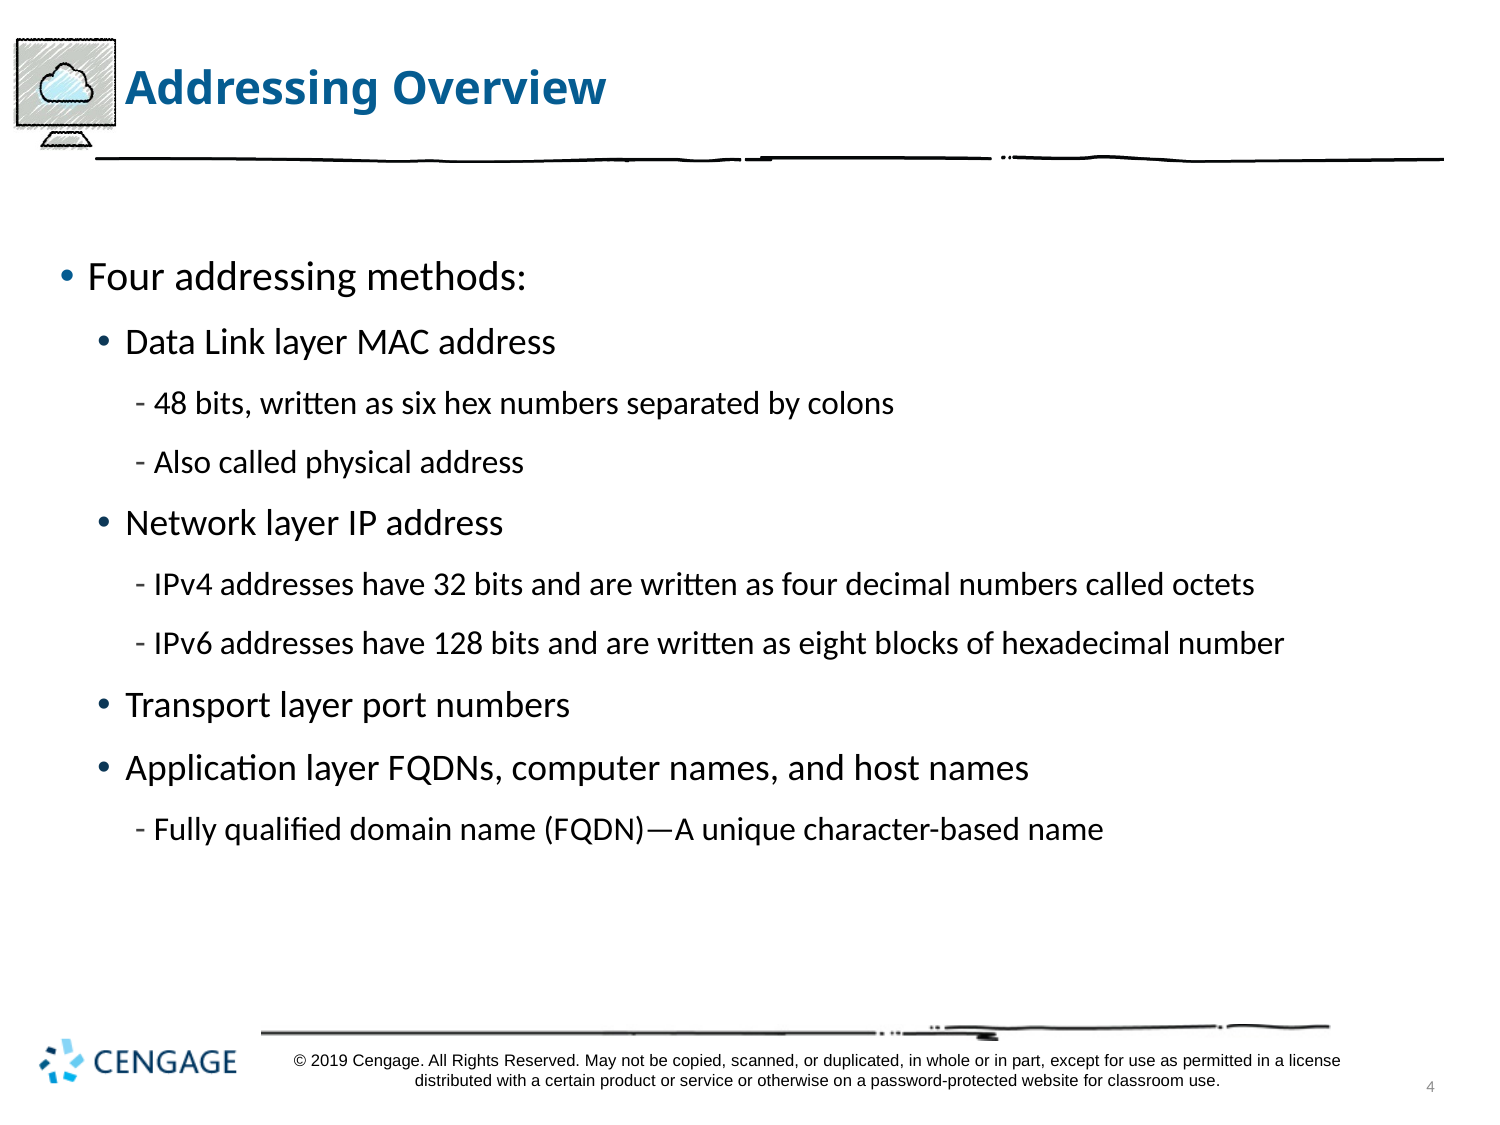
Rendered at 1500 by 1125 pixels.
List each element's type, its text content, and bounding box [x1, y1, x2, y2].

title Addressing Overview [125, 66, 1442, 116]
picture [95, 155, 1444, 163]
text_box © 2019 Cengage. All Rights Reserved. May not be copied, scanned, or duplicated, in whole or in part, except for use as permitted in a license distributed with a certain product or service or otherwise on a password-protected website for classroom use. [262, 1050, 1375, 1091]
picture [13, 36, 117, 151]
list Four addressing methods: Data Link layer MAC address 48 bits, written as six hex numbers separated by colons Also called physical address Network layer I P address I P v 4 addresses have 32 bits and are written as four decimal numbers called octets I P v 6 addresses have 128 bits and are written as eight blocks of hexadecimal number Transport layer port numbers Application layer F Q D Ns, computer names, and host names Fully qualified domain name (F Q D N)—A unique character-based name [59, 252, 1441, 855]
picture [261, 1024, 1331, 1041]
picture [19, 1025, 249, 1096]
